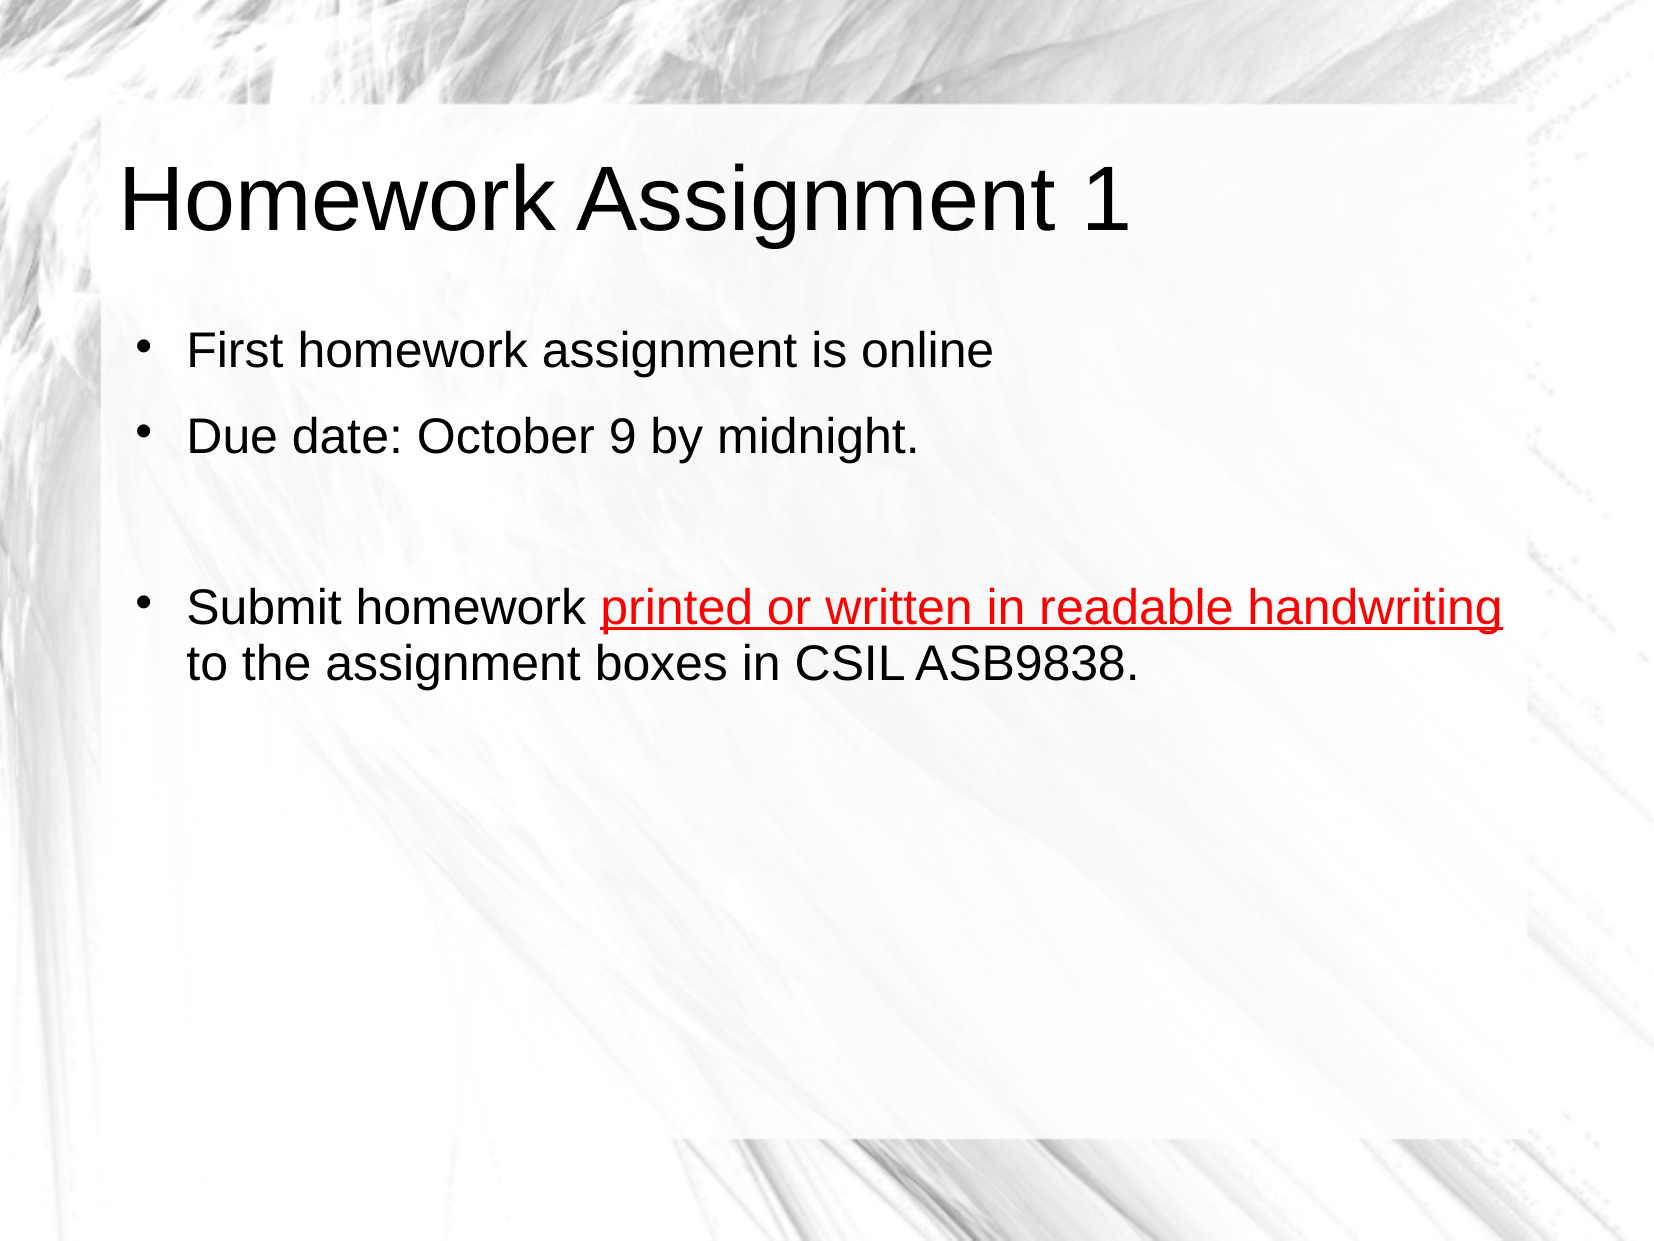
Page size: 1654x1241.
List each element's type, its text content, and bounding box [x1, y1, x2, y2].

list First homework assignment is online Due date: October 9 by midnight. Submit homework printed or written in readable handwriting to the assignment boxes in CSIL ASB9838. [118, 319, 1571, 1109]
title Homework Assignment 1 [118, 93, 1506, 299]
picture [0, 0, 1654, 1241]
